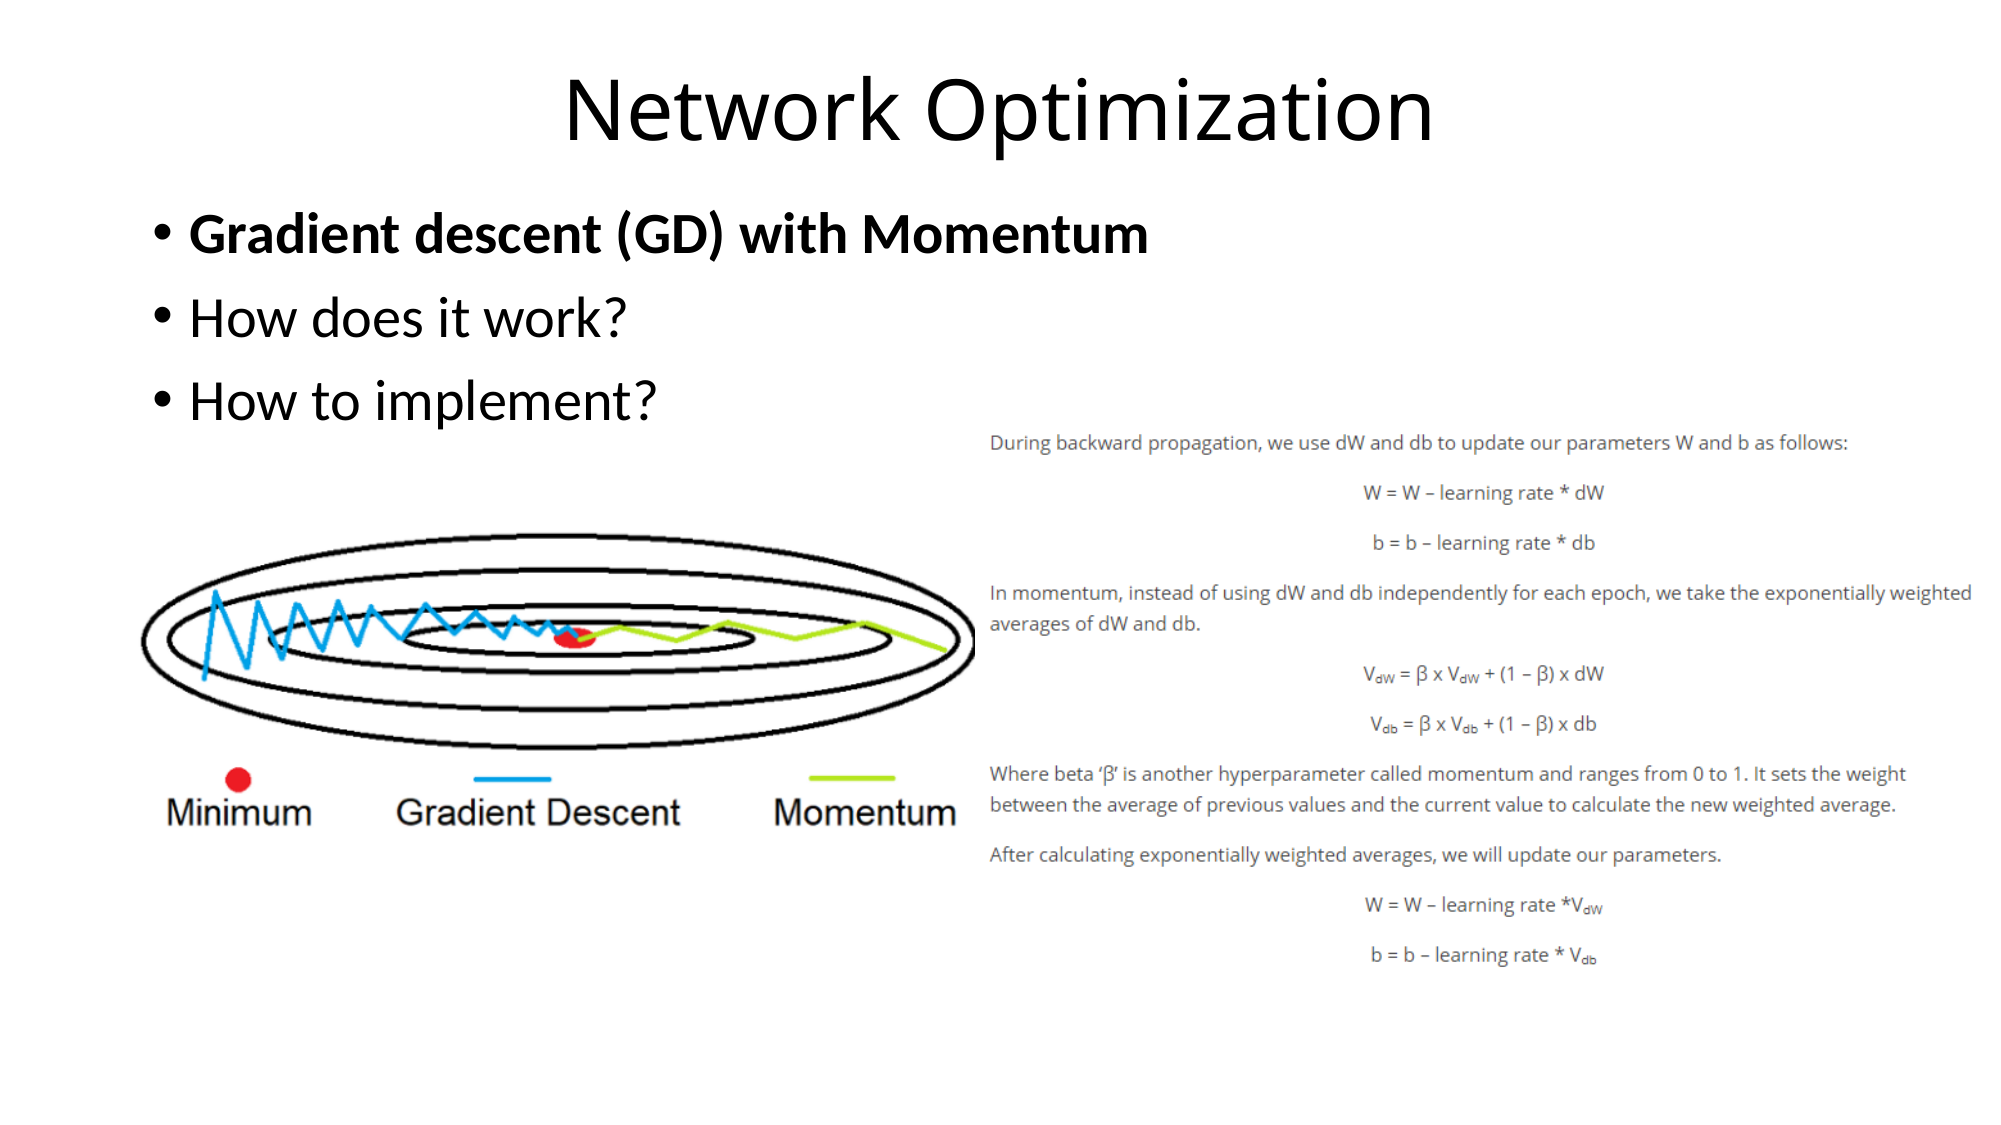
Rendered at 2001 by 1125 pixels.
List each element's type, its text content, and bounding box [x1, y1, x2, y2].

list Gradient descent (GD) with Momentum How does it work? How to implement? [137, 195, 1863, 1014]
picture [119, 490, 975, 845]
title Network Optimization [137, 59, 1863, 167]
picture [979, 419, 1990, 976]
